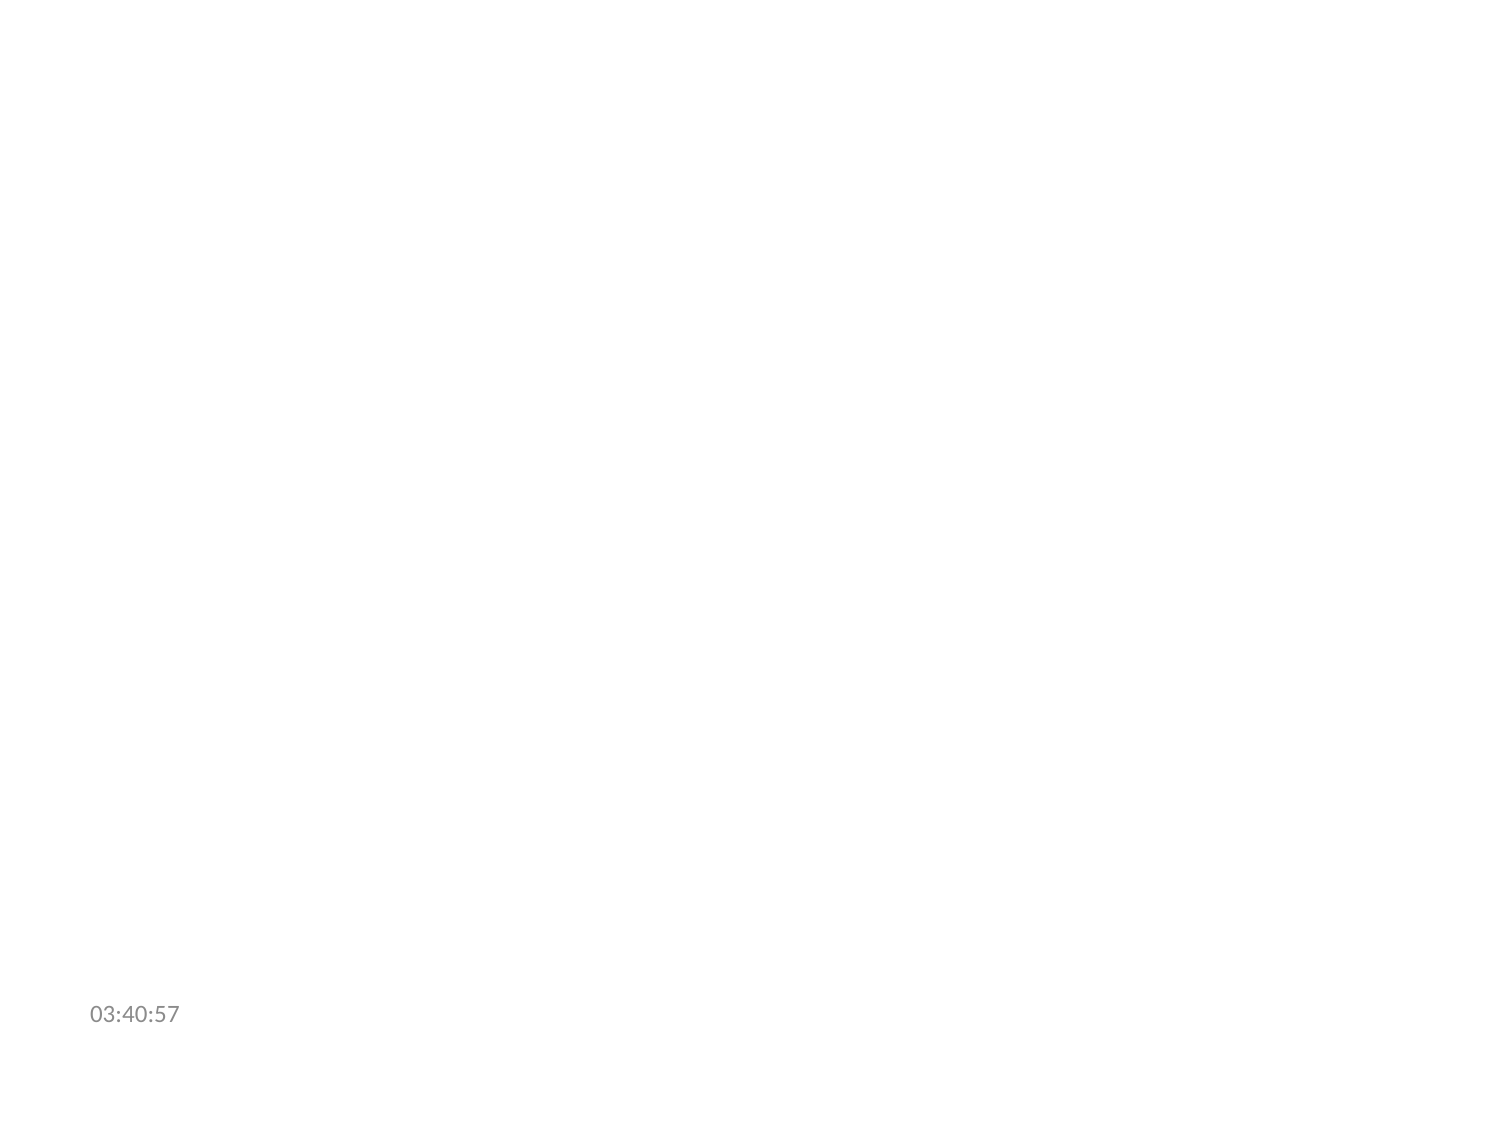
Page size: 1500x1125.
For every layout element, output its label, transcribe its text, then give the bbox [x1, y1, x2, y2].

text_box 15:35:09 [75, 982, 425, 1043]
